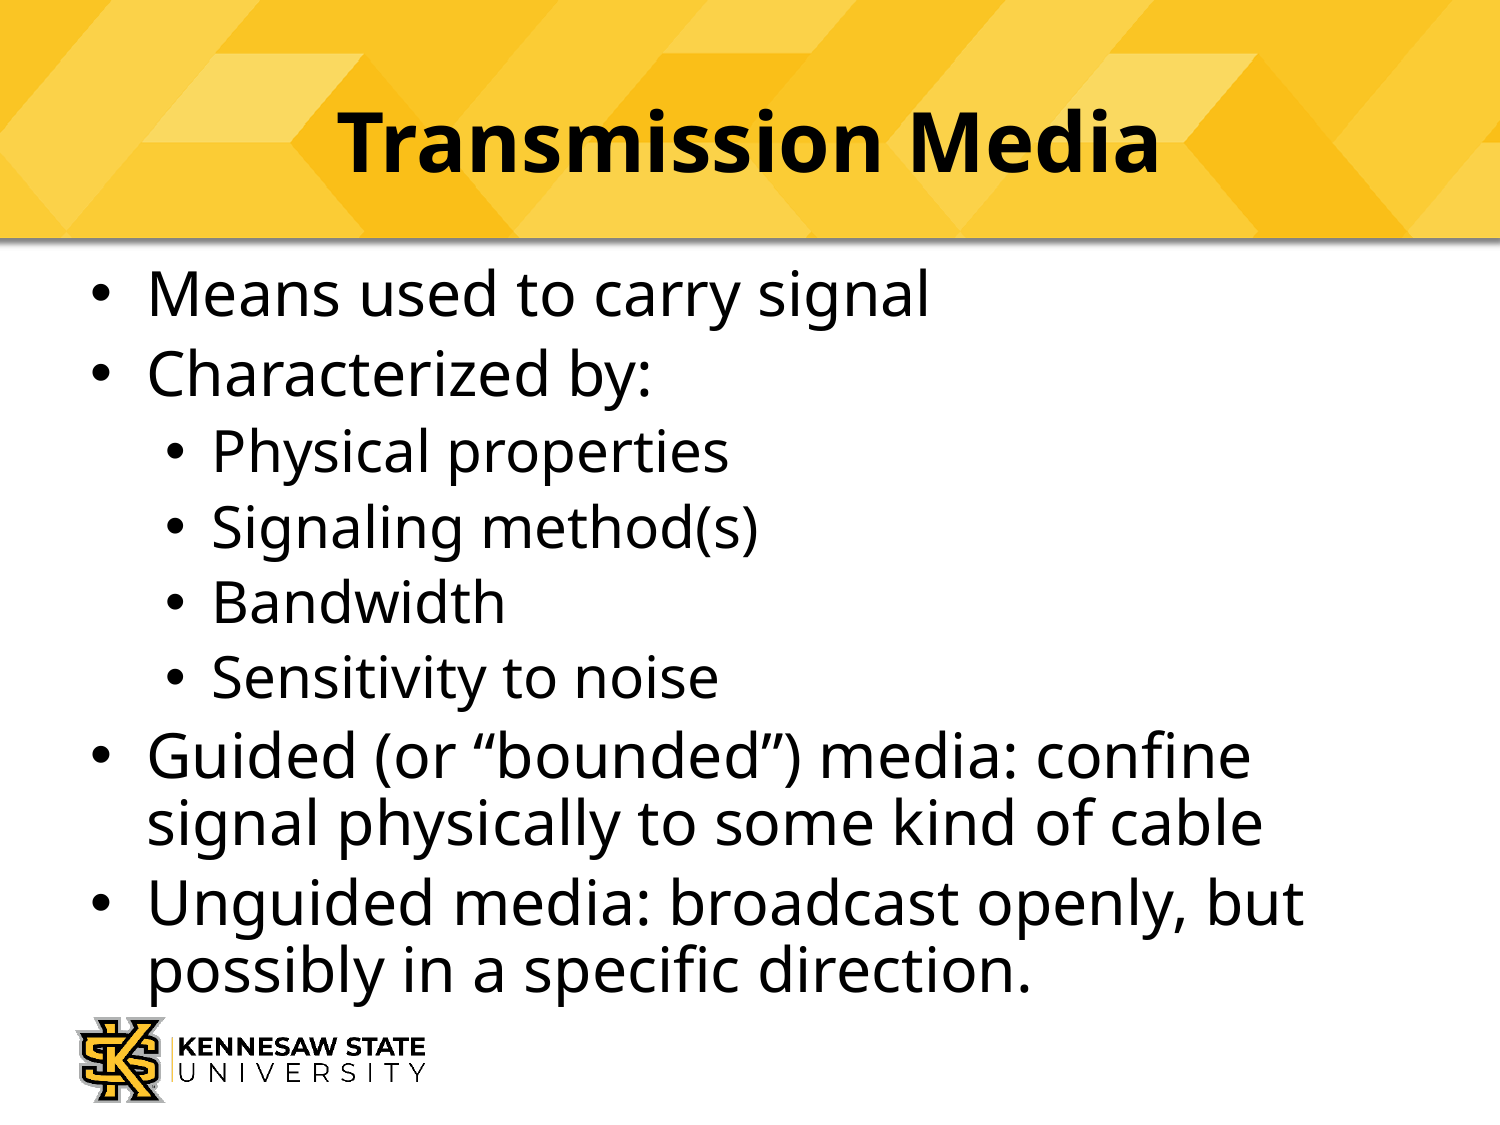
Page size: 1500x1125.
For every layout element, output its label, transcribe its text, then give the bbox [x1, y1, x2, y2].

list Means used to carry signal Characterized by: Physical properties Signaling method(s) Bandwidth Sensitivity to noise Guided (or “bounded”) media: confine signal physically to some kind of cable Unguided media: broadcast openly, but possibly in a specific direction. [75, 254, 1425, 998]
title Transmission Media [75, 45, 1425, 233]
picture [75, 1017, 425, 1103]
picture [0, 0, 1500, 251]
